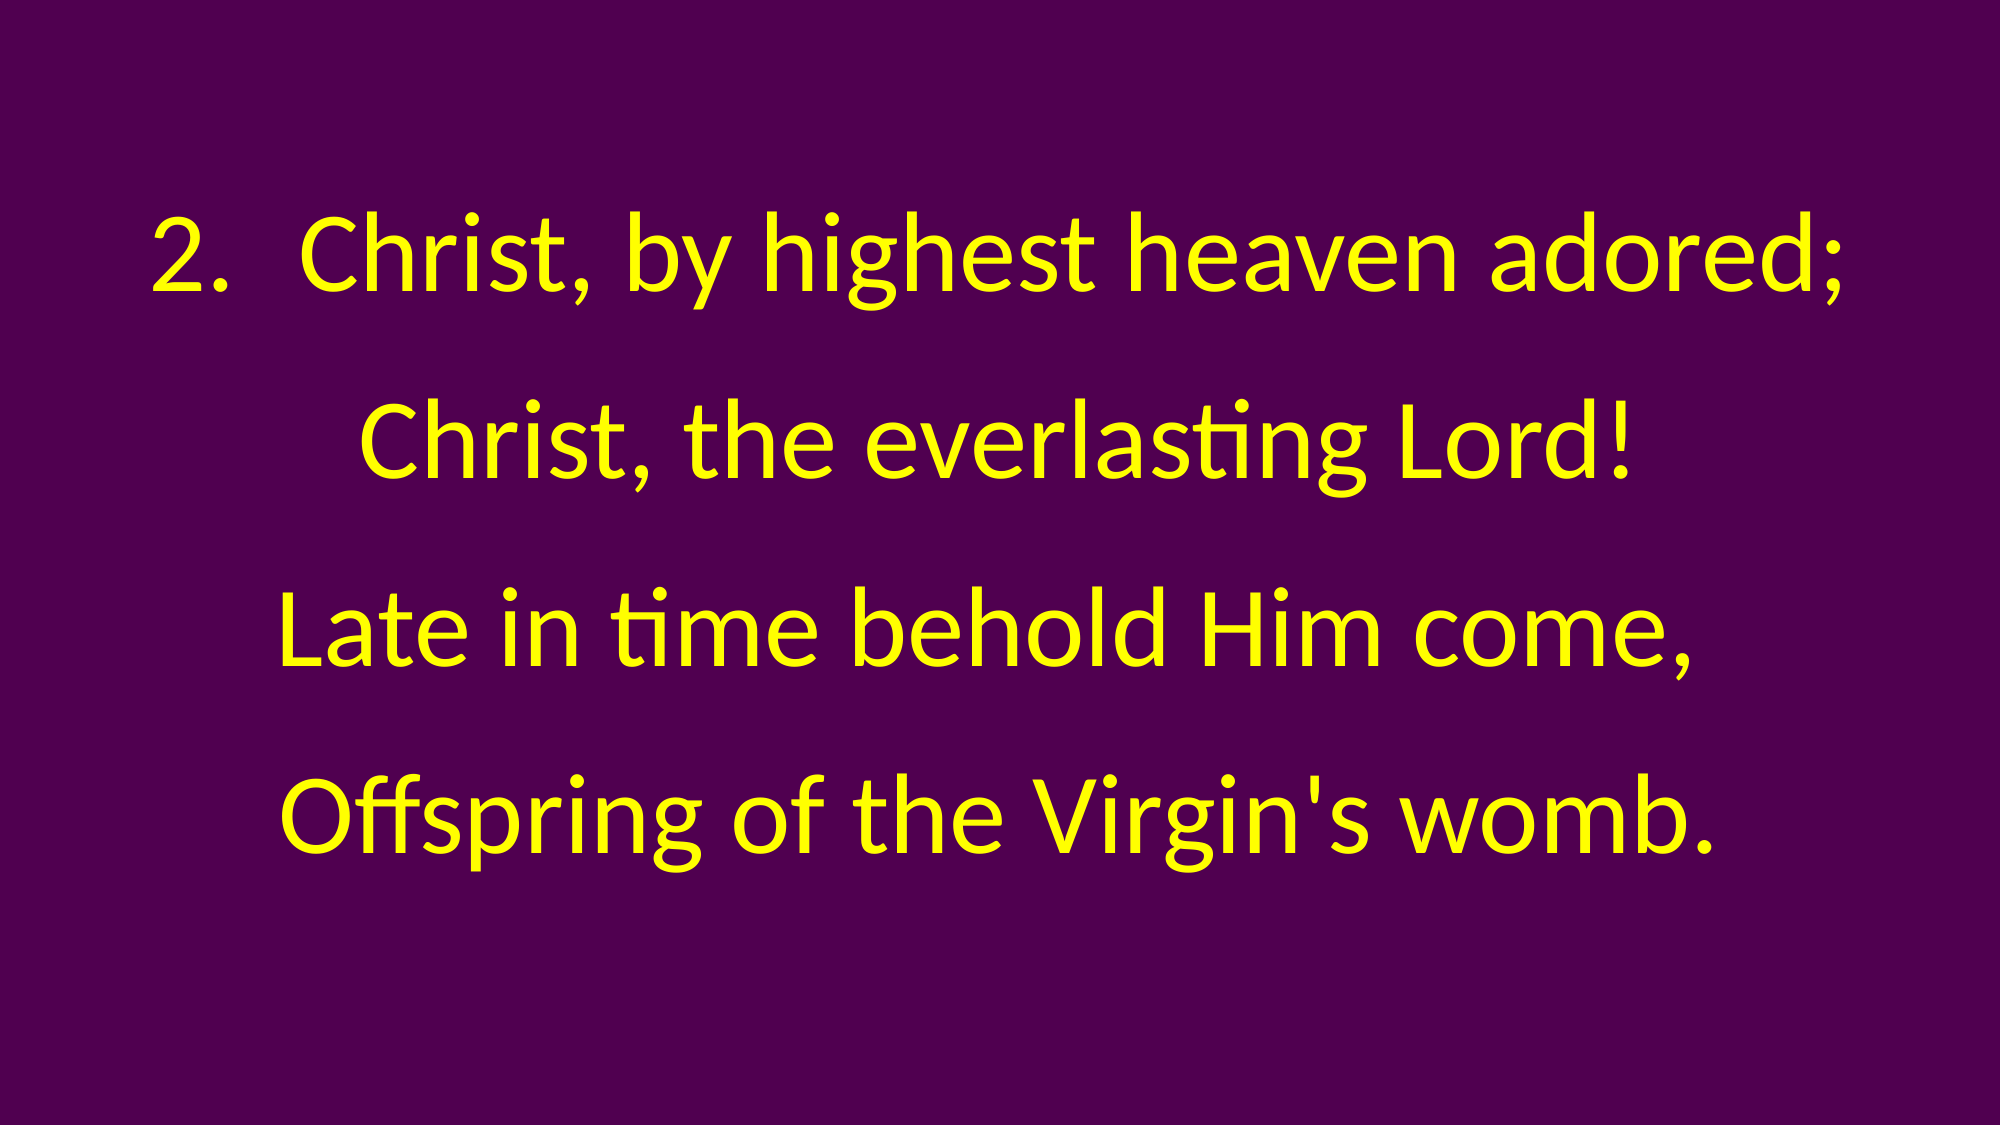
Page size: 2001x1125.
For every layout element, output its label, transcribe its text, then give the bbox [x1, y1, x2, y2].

text_box Christ, by highest heaven adored; Christ, the everlasting Lord! Late in time behold Him come, Offspring of the Virgin's womb. [0, 169, 2000, 885]
